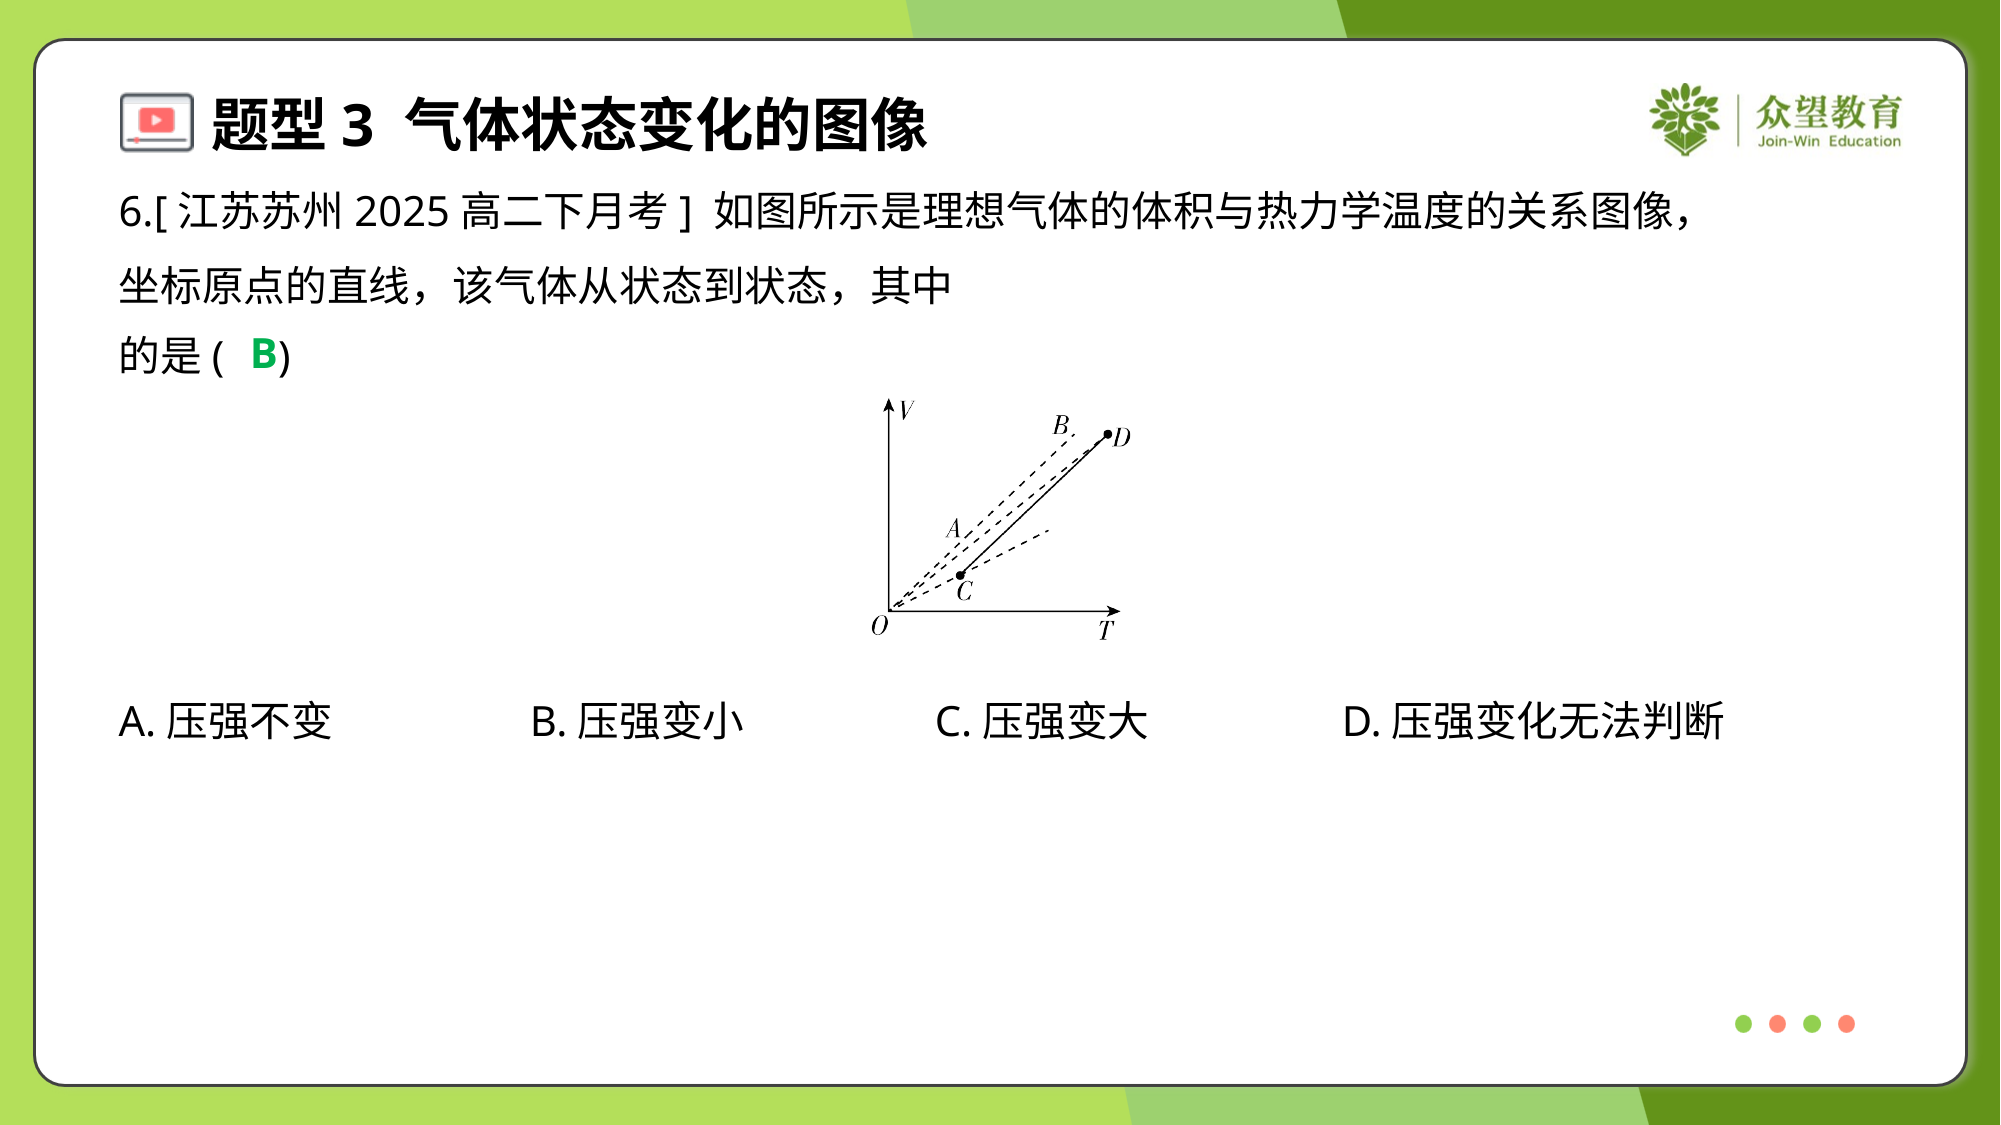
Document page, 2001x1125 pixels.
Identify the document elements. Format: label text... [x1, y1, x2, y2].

picture [0, 0, 2000, 1125]
text_box A.压强不变 B.压强变小 C.压强变大 D.压强变化无法判断 [118, 670, 1883, 737]
text_box B [234, 306, 294, 371]
